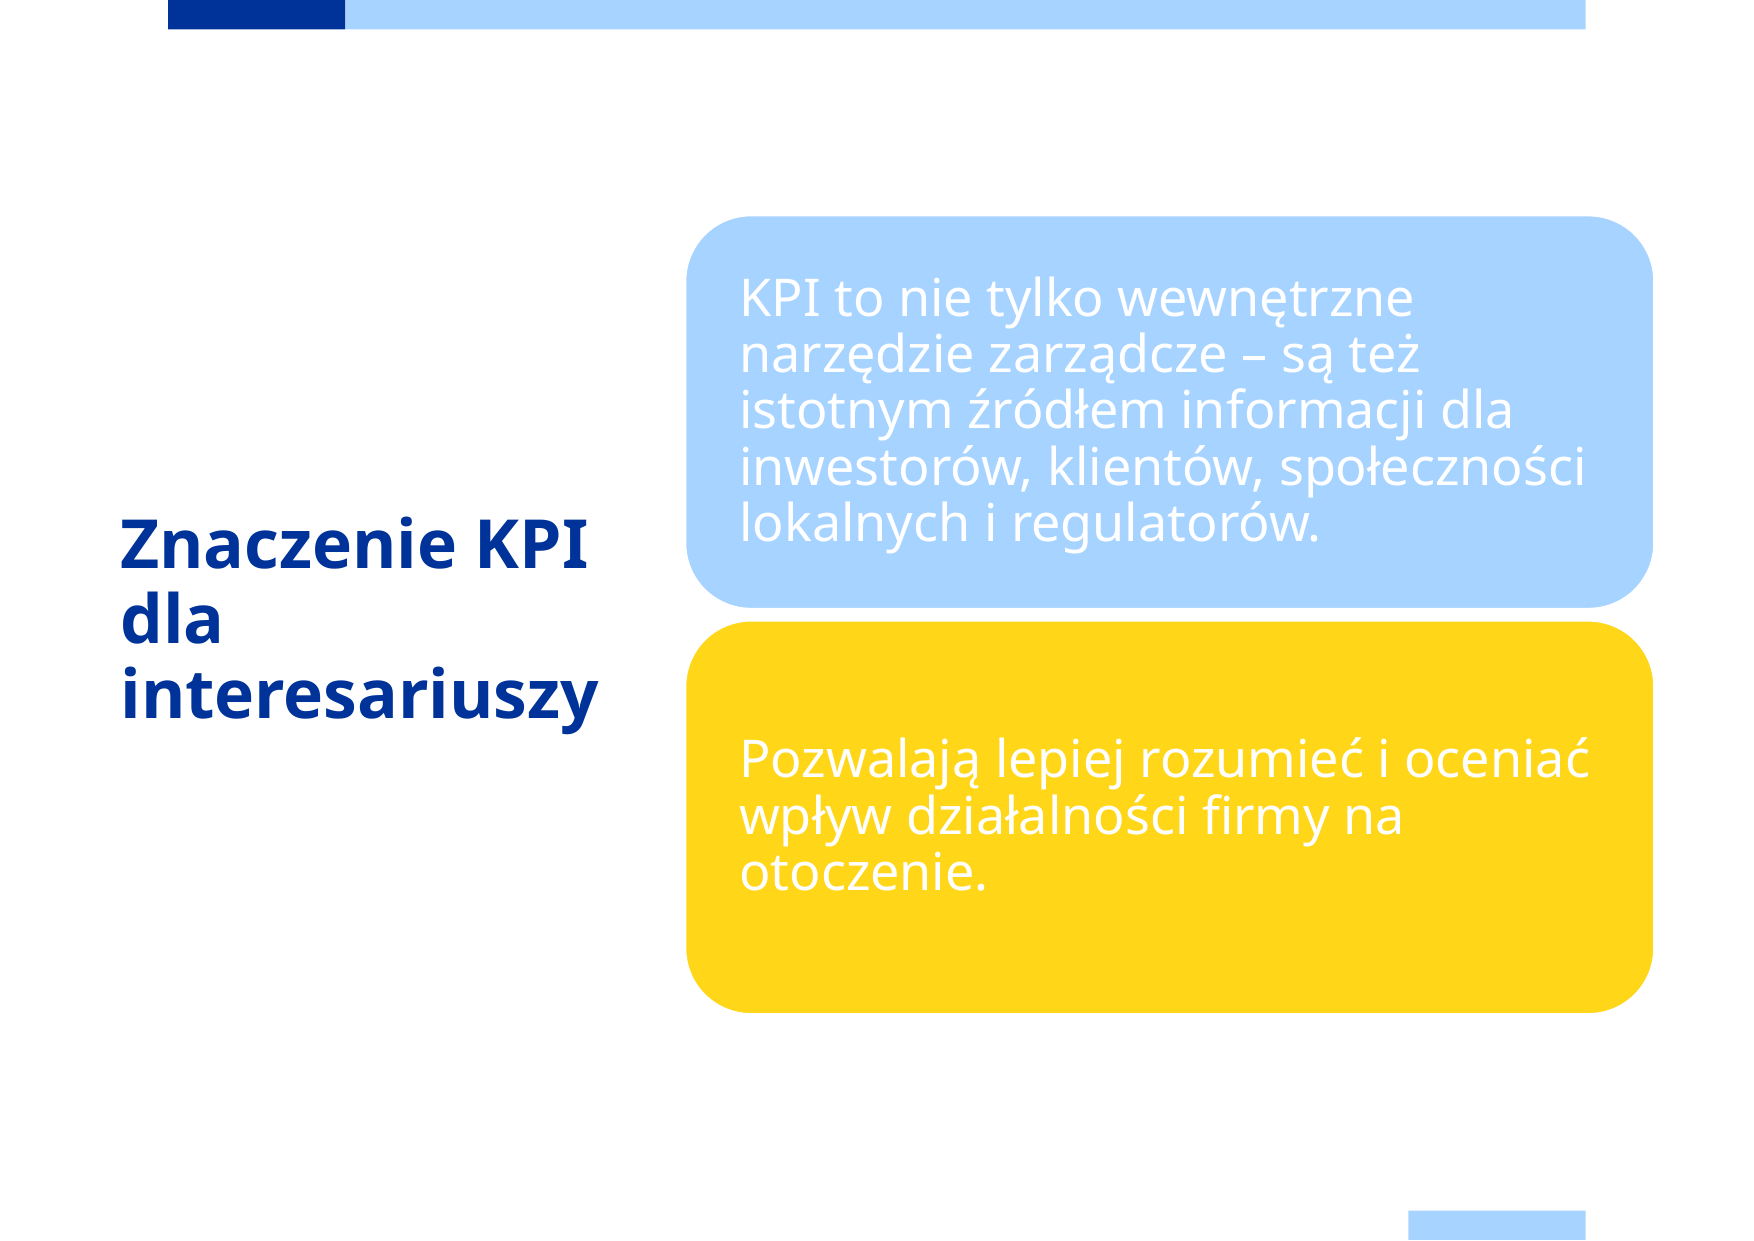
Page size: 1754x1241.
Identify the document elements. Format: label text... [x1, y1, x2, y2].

title Znaczenie KPI dla interesariuszy [120, 219, 606, 1021]
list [685, 214, 1655, 1015]
